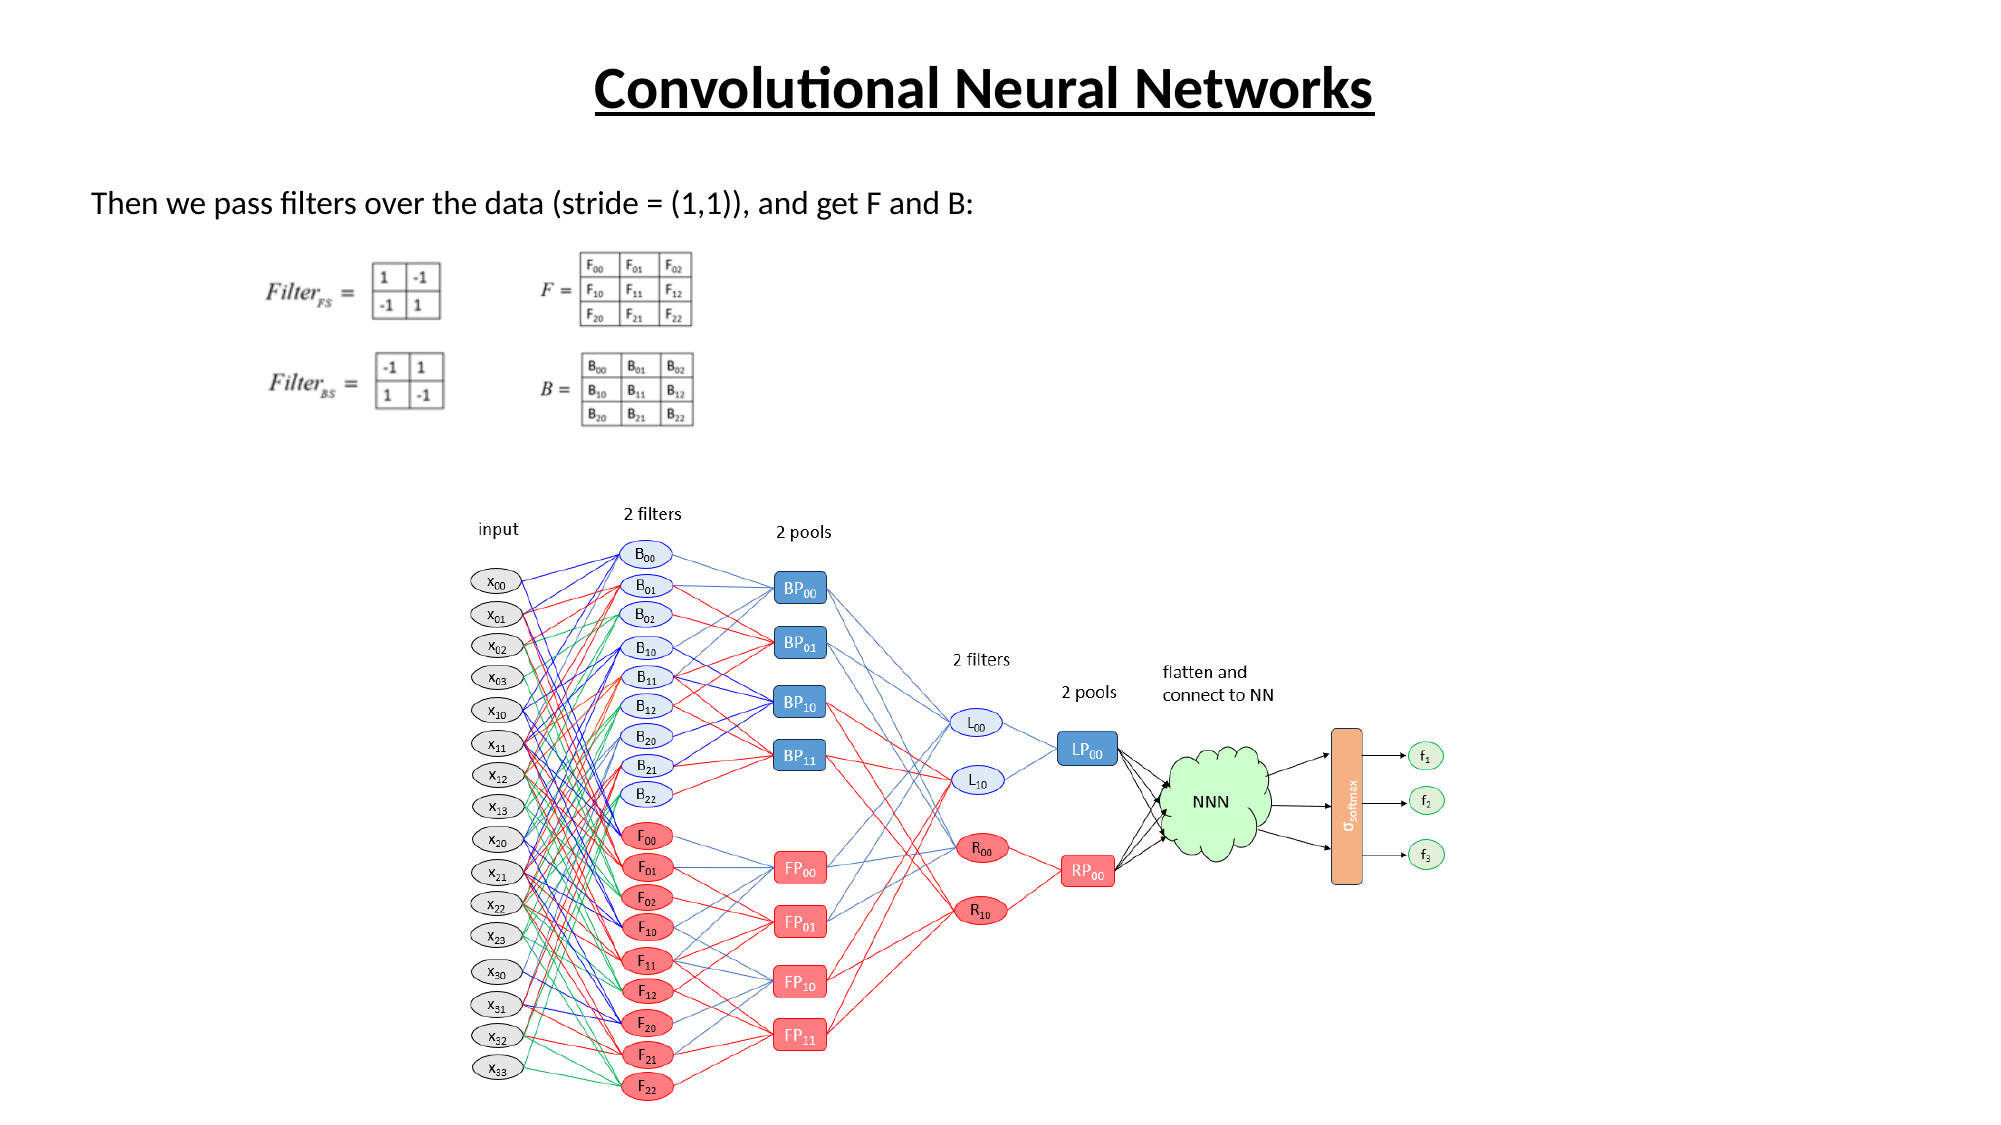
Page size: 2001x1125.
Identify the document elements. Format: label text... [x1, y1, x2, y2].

text_box Then we pass filters over the data (stride = (1,1)), and get F and B: [76, 173, 1306, 229]
title Convolutional Neural Networks [517, 9, 1452, 129]
picture [252, 256, 462, 415]
picture [461, 494, 1449, 1112]
picture [530, 241, 708, 439]
